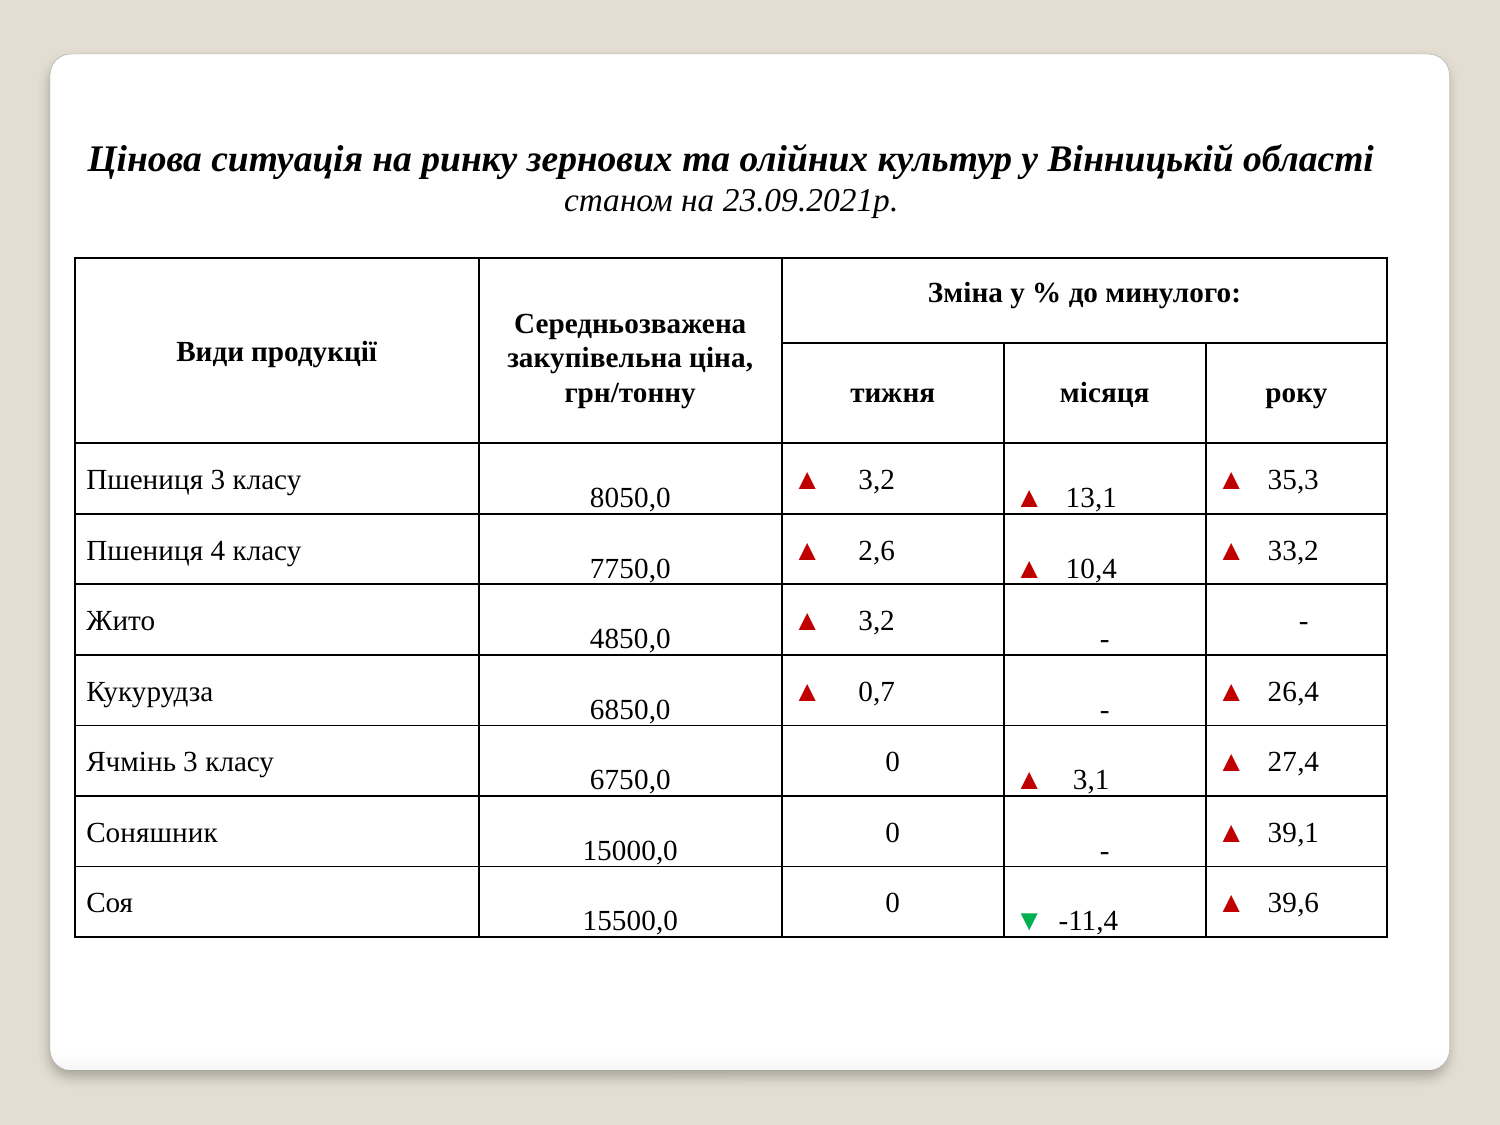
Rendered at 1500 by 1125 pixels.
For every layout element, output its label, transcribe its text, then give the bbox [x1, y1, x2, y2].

table_cell Зміна у % до минулого: [783, 259, 1386, 342]
table_cell ▲ 13,1 [1005, 444, 1205, 513]
table_cell ▲ 27,4 [1207, 726, 1386, 795]
table_cell Ячмінь 3 класу [76, 726, 478, 795]
table_cell Жито [76, 585, 478, 654]
table_cell місяця [1005, 344, 1205, 442]
table_cell ▲ 3,2 [783, 444, 1003, 513]
table_cell ▼ -11,4 [1005, 867, 1205, 936]
table_cell Види продукції [76, 259, 478, 442]
table_cell ▲ 39,1 [1207, 797, 1386, 866]
table_cell ▲ 2,6 [783, 515, 1003, 583]
table_cell 4850,0 [480, 585, 781, 654]
table_cell 15000,0 [480, 797, 781, 866]
table_cell ▲ 39,6 [1207, 867, 1386, 936]
table_cell ▲ 0,7 [783, 656, 1003, 725]
table_cell тижня [783, 344, 1003, 442]
table_cell Кукурудза [76, 656, 478, 725]
table_cell ▲ 3,2 [783, 585, 1003, 654]
table_cell - [1207, 585, 1386, 654]
table_cell ▲ 33,2 [1207, 515, 1386, 583]
table_cell - [1005, 797, 1205, 866]
table_cell ▲ 3,1 [1005, 726, 1205, 795]
table_cell Середньозважена закупівельна ціна, грн/тонну [480, 259, 781, 442]
table_header Цінова ситуація на ринку зернових та олійних культур у Вінницькій області станом на 23.09.2021р. [75, 88, 1387, 257]
table_cell 6750,0 [480, 726, 781, 795]
table_cell - [1005, 656, 1205, 725]
table_cell Соя [76, 867, 478, 936]
table_cell 0 [783, 726, 1003, 795]
table_cell року [1207, 344, 1386, 442]
table_cell Пшениця 3 класу [76, 444, 478, 513]
table_cell - [1005, 585, 1205, 654]
table_cell 8050,0 [480, 444, 781, 513]
table_cell 0 [783, 867, 1003, 936]
table_cell ▲ 10,4 [1005, 515, 1205, 583]
table_cell 7750,0 [480, 515, 781, 583]
table_cell Пшениця 4 класу [76, 515, 478, 583]
table_cell 0 [783, 797, 1003, 866]
table_cell 15500,0 [480, 867, 781, 936]
table_cell Соняшник [76, 797, 478, 866]
table_cell ▲ 26,4 [1207, 656, 1386, 725]
table_cell 6850,0 [480, 656, 781, 725]
table_cell ▲ 35,3 [1207, 444, 1386, 513]
